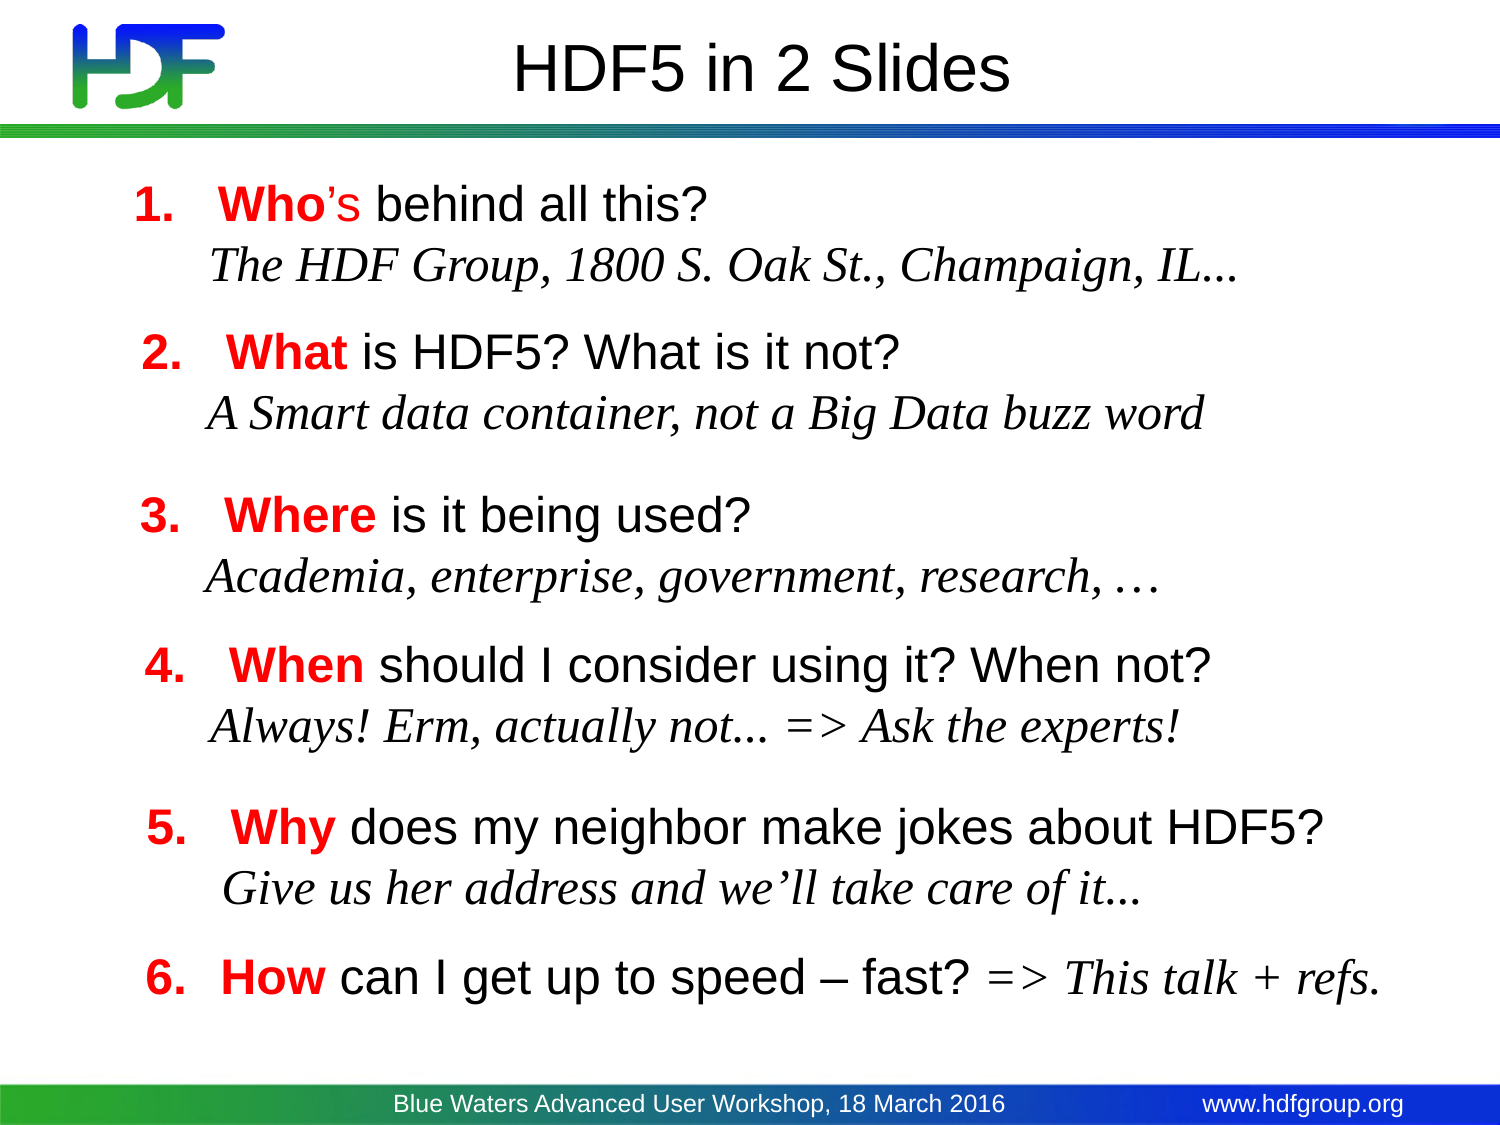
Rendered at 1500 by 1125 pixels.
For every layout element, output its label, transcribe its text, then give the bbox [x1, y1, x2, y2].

title HDF5 in 2 Slides [187, 24, 1338, 113]
text_box Why does my neighbor make jokes about HDF5? Give us her address and we’ll take care of it... [131, 787, 1341, 923]
picture [0, 0, 1500, 1125]
text_box Who’s behind all this? The HDF Group, 1800 S. Oak St., Champaign, IL... [118, 163, 1382, 299]
text_box Where is it being used? Academia, enterprise, government, research, … [125, 474, 1300, 610]
text_box What is HDF5? What is it not? A Smart data container, not a Big Data buzz word [126, 312, 1220, 448]
text_box How can I get up to speed – fast? => This talk + refs. [130, 936, 1398, 1012]
footer Blue Waters Advanced User Workshop, 18 March 2016 [374, 1087, 1026, 1125]
text_box When should I consider using it? When not? Always! Erm, actually not... => Ask the experts! [129, 624, 1228, 760]
